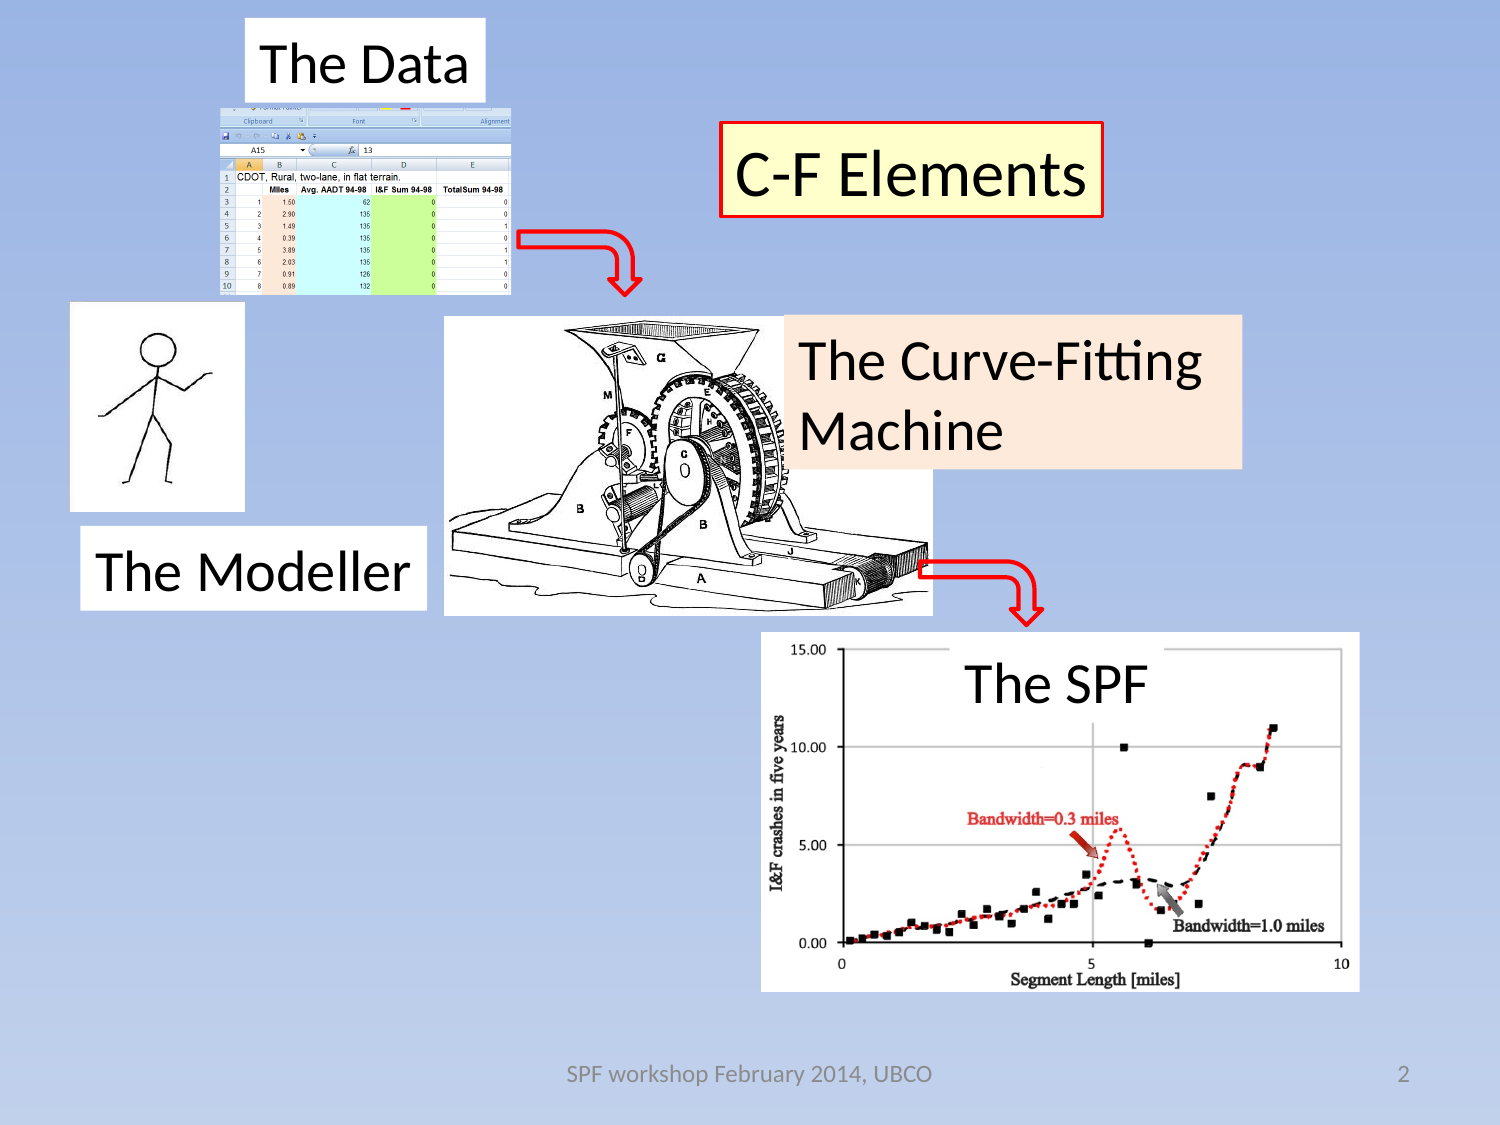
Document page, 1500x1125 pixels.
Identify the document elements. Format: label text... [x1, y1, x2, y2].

slide_number 2 [1074, 1042, 1425, 1103]
text_box [516, 229, 643, 298]
picture [760, 632, 1360, 992]
footer SPF workshop February 2014, UBCO [512, 1042, 988, 1103]
text_box [937, 559, 1045, 628]
text_box C-F Elements [721, 122, 1103, 217]
text_box The Data [244, 17, 486, 103]
text_box The Curve-Fitting Machine [784, 314, 1243, 470]
picture [219, 108, 512, 296]
picture [69, 301, 245, 512]
picture [443, 316, 933, 616]
text_box The Modeller [80, 525, 428, 611]
